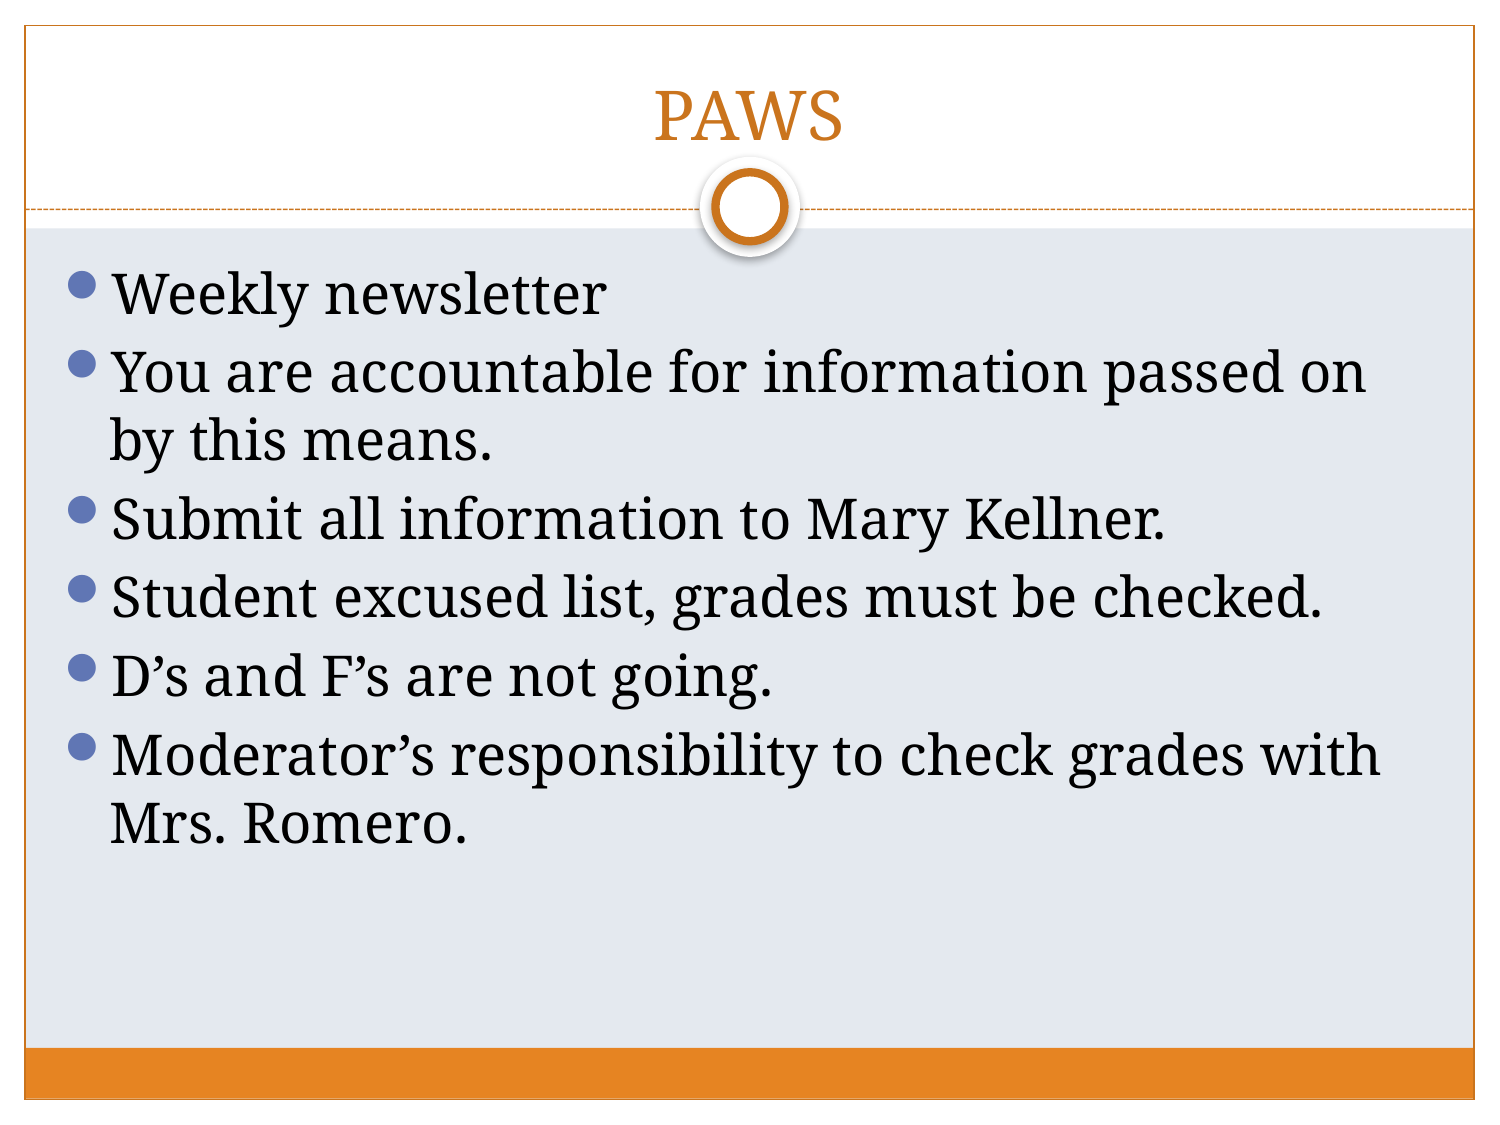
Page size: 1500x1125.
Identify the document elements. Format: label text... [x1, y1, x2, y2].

list Weekly newsletter You are accountable for information passed on by this means. Submit all information to Mary Kellner. Student excused list, grades must be checked. D’s and F’s are not going. Moderator’s responsibility to check grades with Mrs. Romero. [49, 250, 1445, 1001]
title PAWS [49, 37, 1450, 162]
